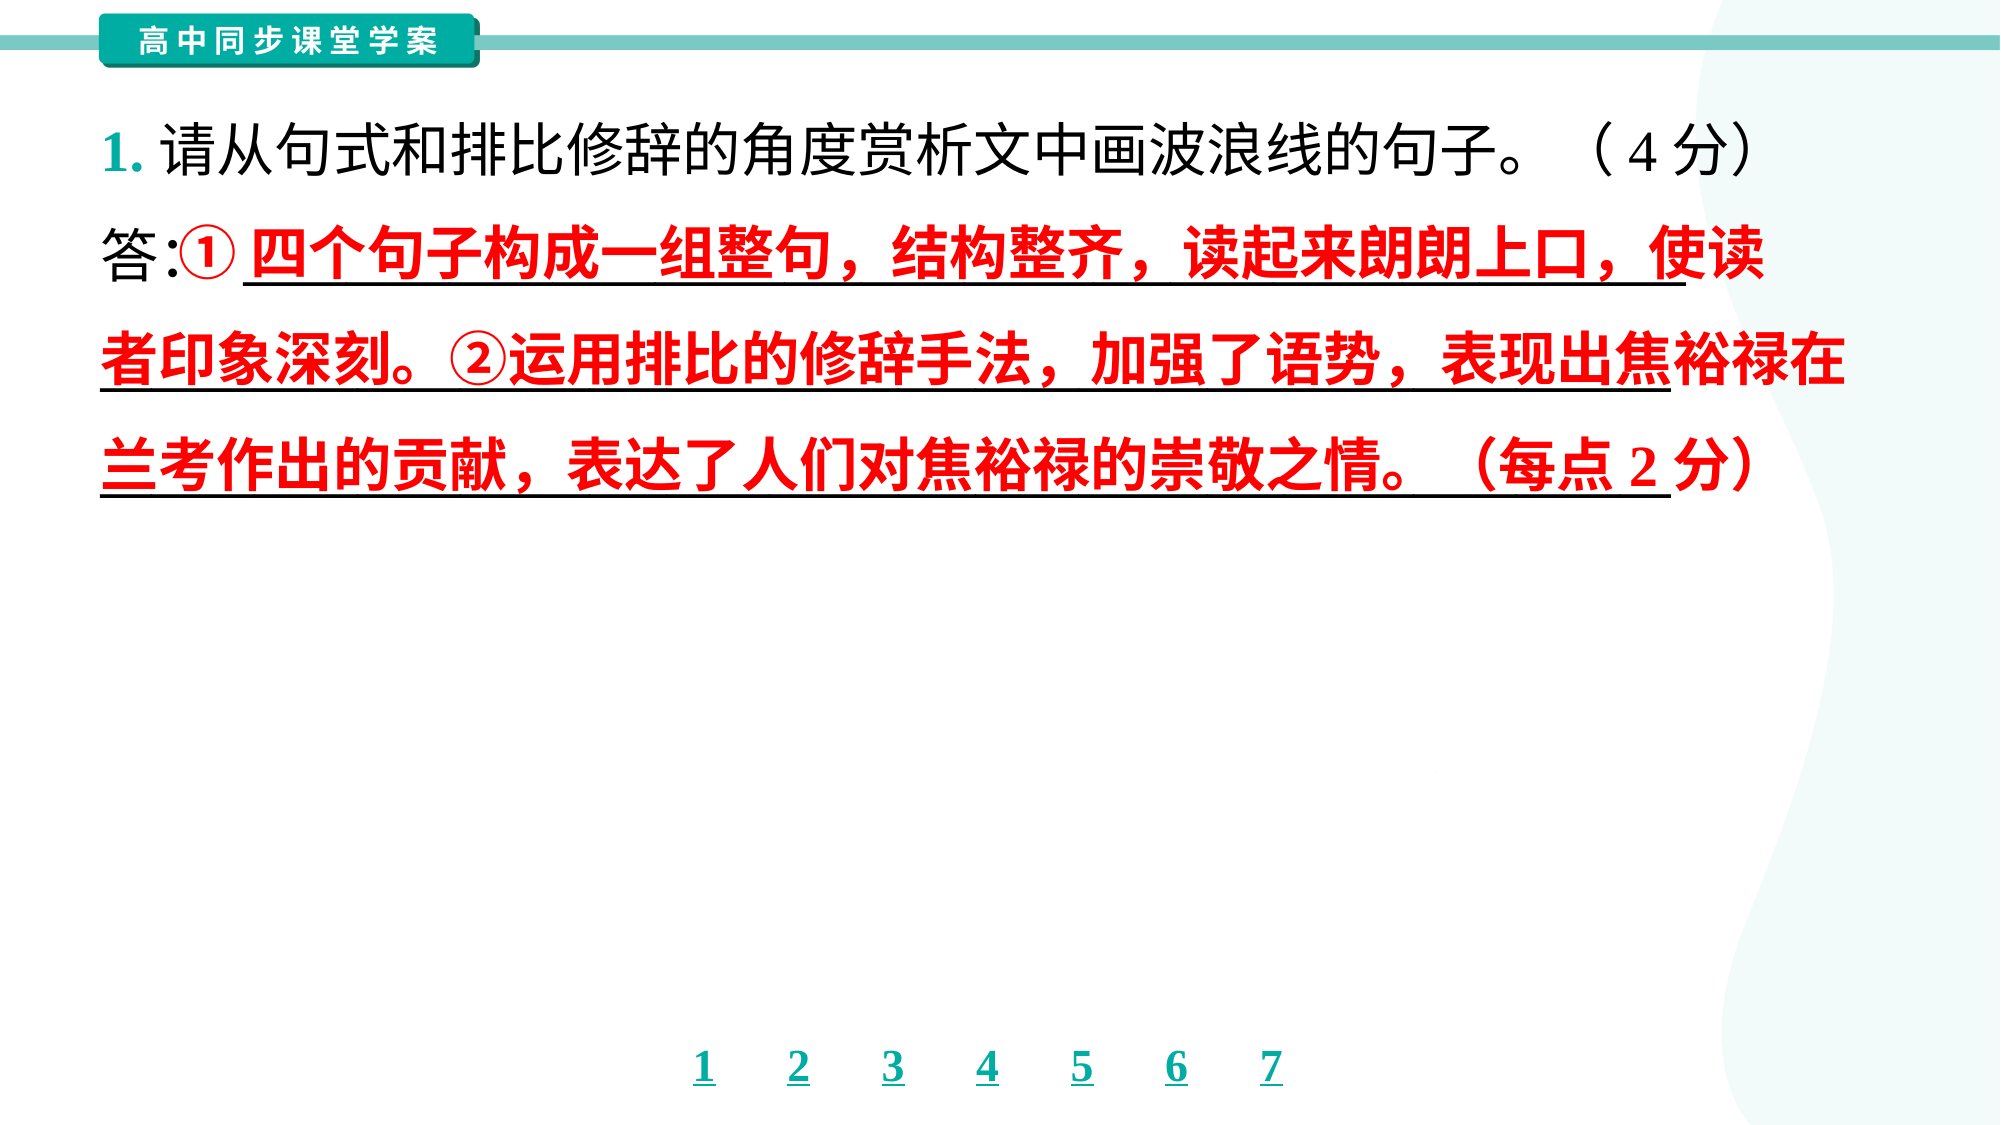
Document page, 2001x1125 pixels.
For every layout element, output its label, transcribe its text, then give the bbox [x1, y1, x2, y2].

text_box 1.请从句式和排比修辞的角度赏析文中画波浪线的句子。（4分） 答： ________________________________________________________ _____________________________________________________________ _____________________________________________________________ [100, 76, 1899, 179]
text_box ①四个句子构成一组整句，结构整齐，读起来朗朗上口，使读 者印象深刻。②运用排比的修辞手法，加强了语势，表现出焦裕禄在 兰考作出的贡献，表达了人们对焦裕禄的崇敬之情。（每点2分） [100, 179, 1899, 499]
picture [0, 0, 2000, 1125]
